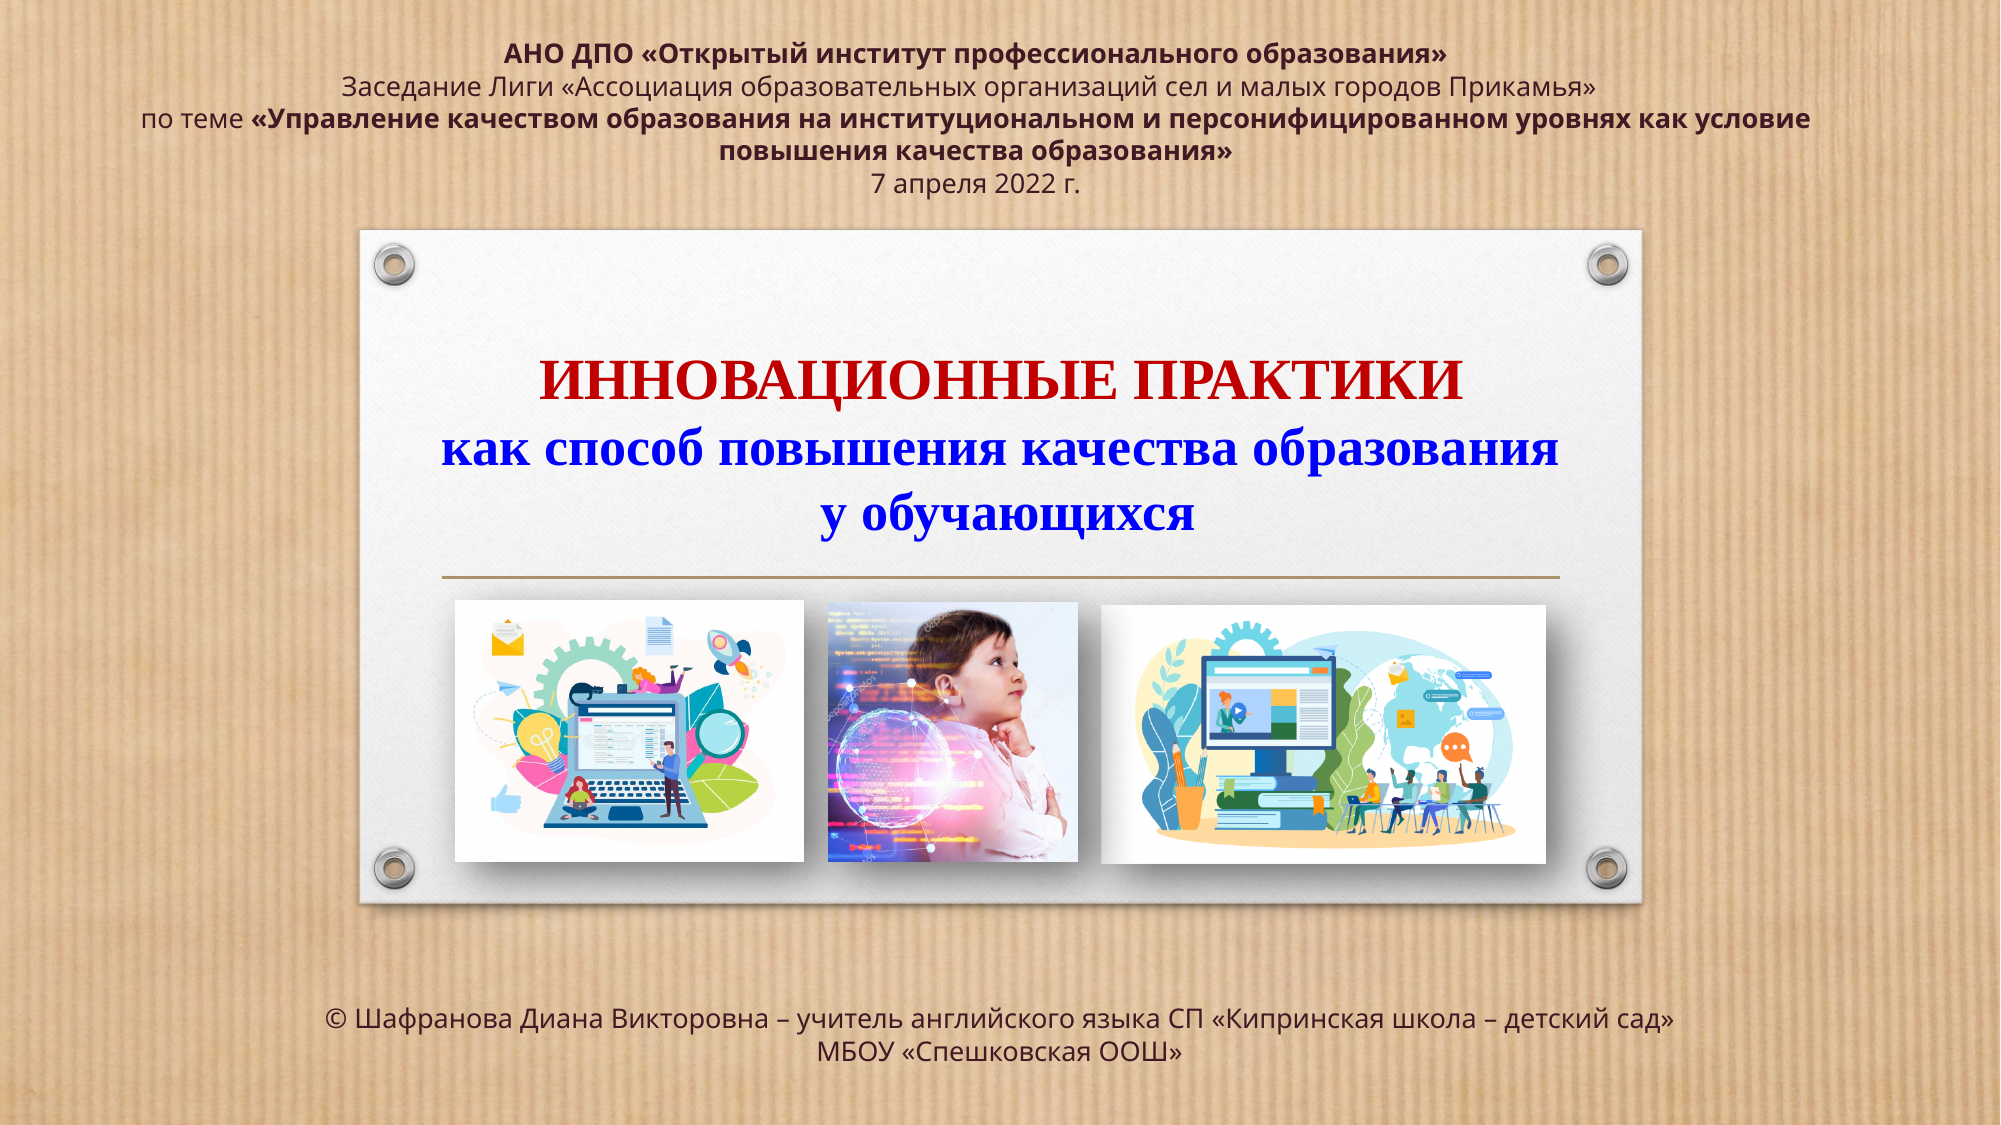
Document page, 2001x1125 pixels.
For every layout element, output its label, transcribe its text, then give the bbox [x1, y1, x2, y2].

picture [0, 0, 2001, 1125]
text_box © Шафранова Диана Викторовна – учитель английского языка СП «Кипринская школа – детский сад» МБОУ «Спешковская ООШ» [130, 994, 1868, 1081]
title ИННОВАЦИОННЫЕ ПРАКТИКИ как способ повышения качества образования у обучающихся [356, 226, 1646, 657]
subtitle АНО ДПО «Открытый институт профессионального образования» Заседание Лиги «Ассоциация образовательных организаций сел и малых городов Прикамья» по теме «Управление качеством образования на институциональном и персонифицированном уровнях как условие повышения качества образования» 7 апреля 2022 г. [106, 28, 1845, 136]
